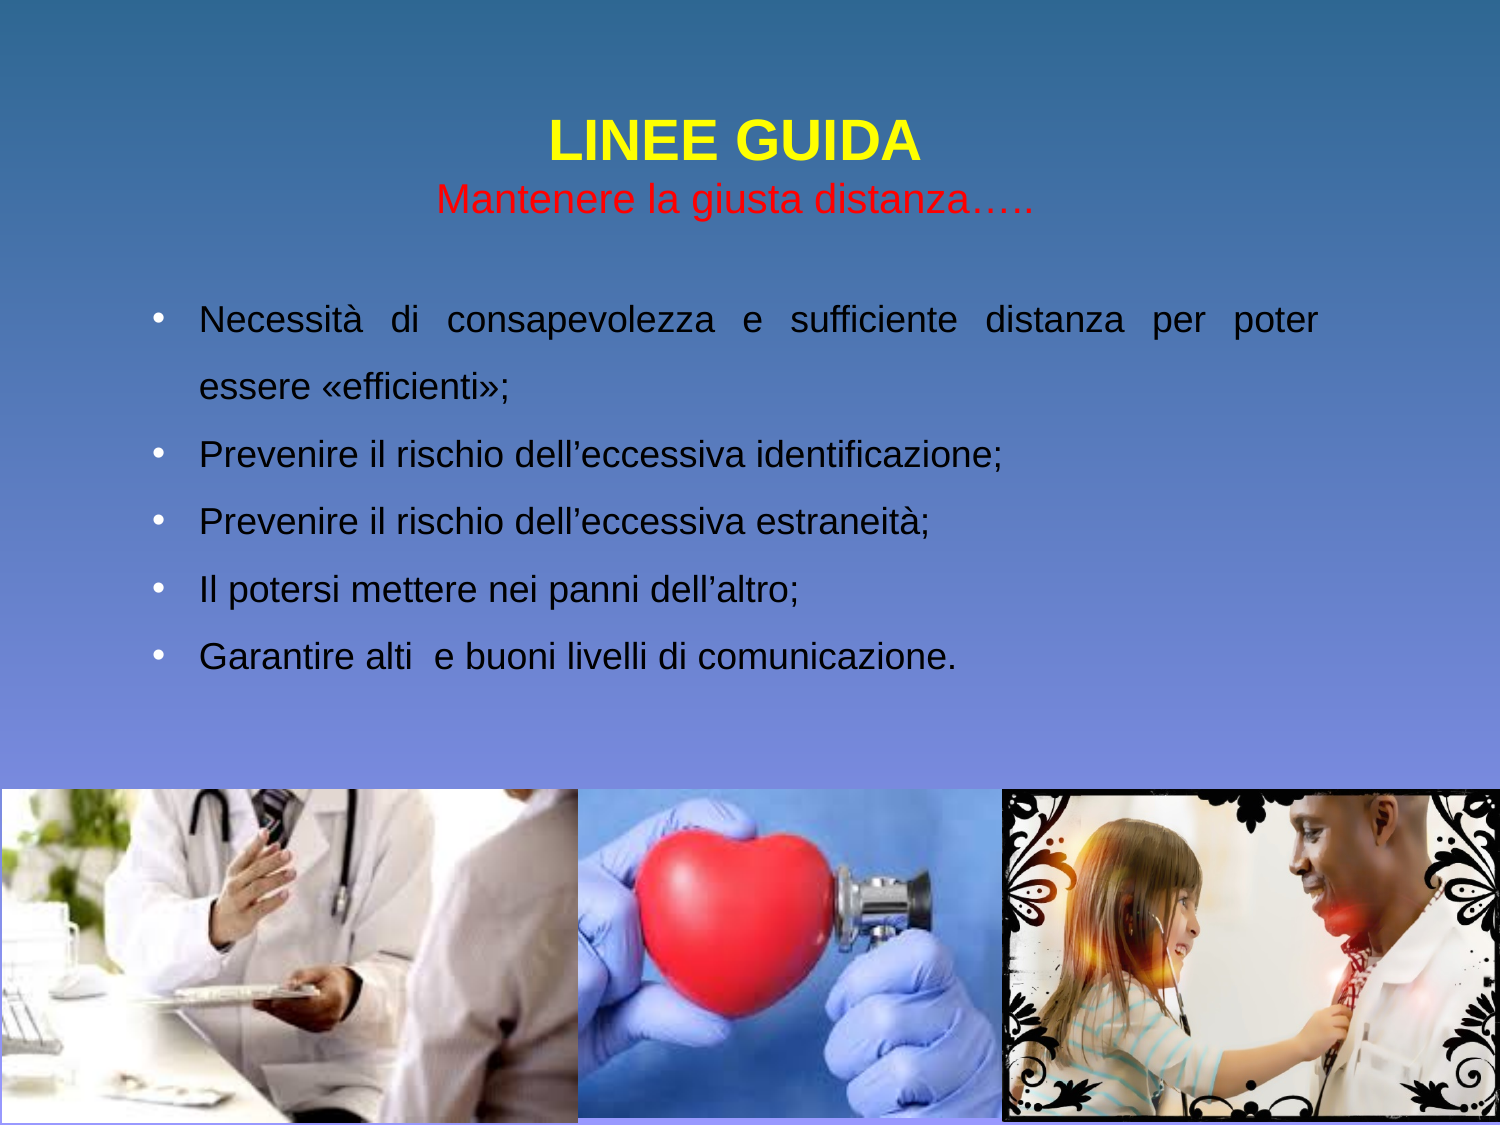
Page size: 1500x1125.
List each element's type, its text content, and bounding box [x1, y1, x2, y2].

text_box LINEE GUIDA Mantenere la giusta distanza….. Necessità di consapevolezza e sufficiente distanza per poter essere «efficienti»; Prevenire il rischio dell’eccessiva identificazione; Prevenire il rischio dell’eccessiva estraneità; Il potersi mettere nei panni dell’altro; Garantire alti e buoni livelli di comunicazione. [137, 94, 1334, 685]
picture [2, 788, 1500, 1123]
